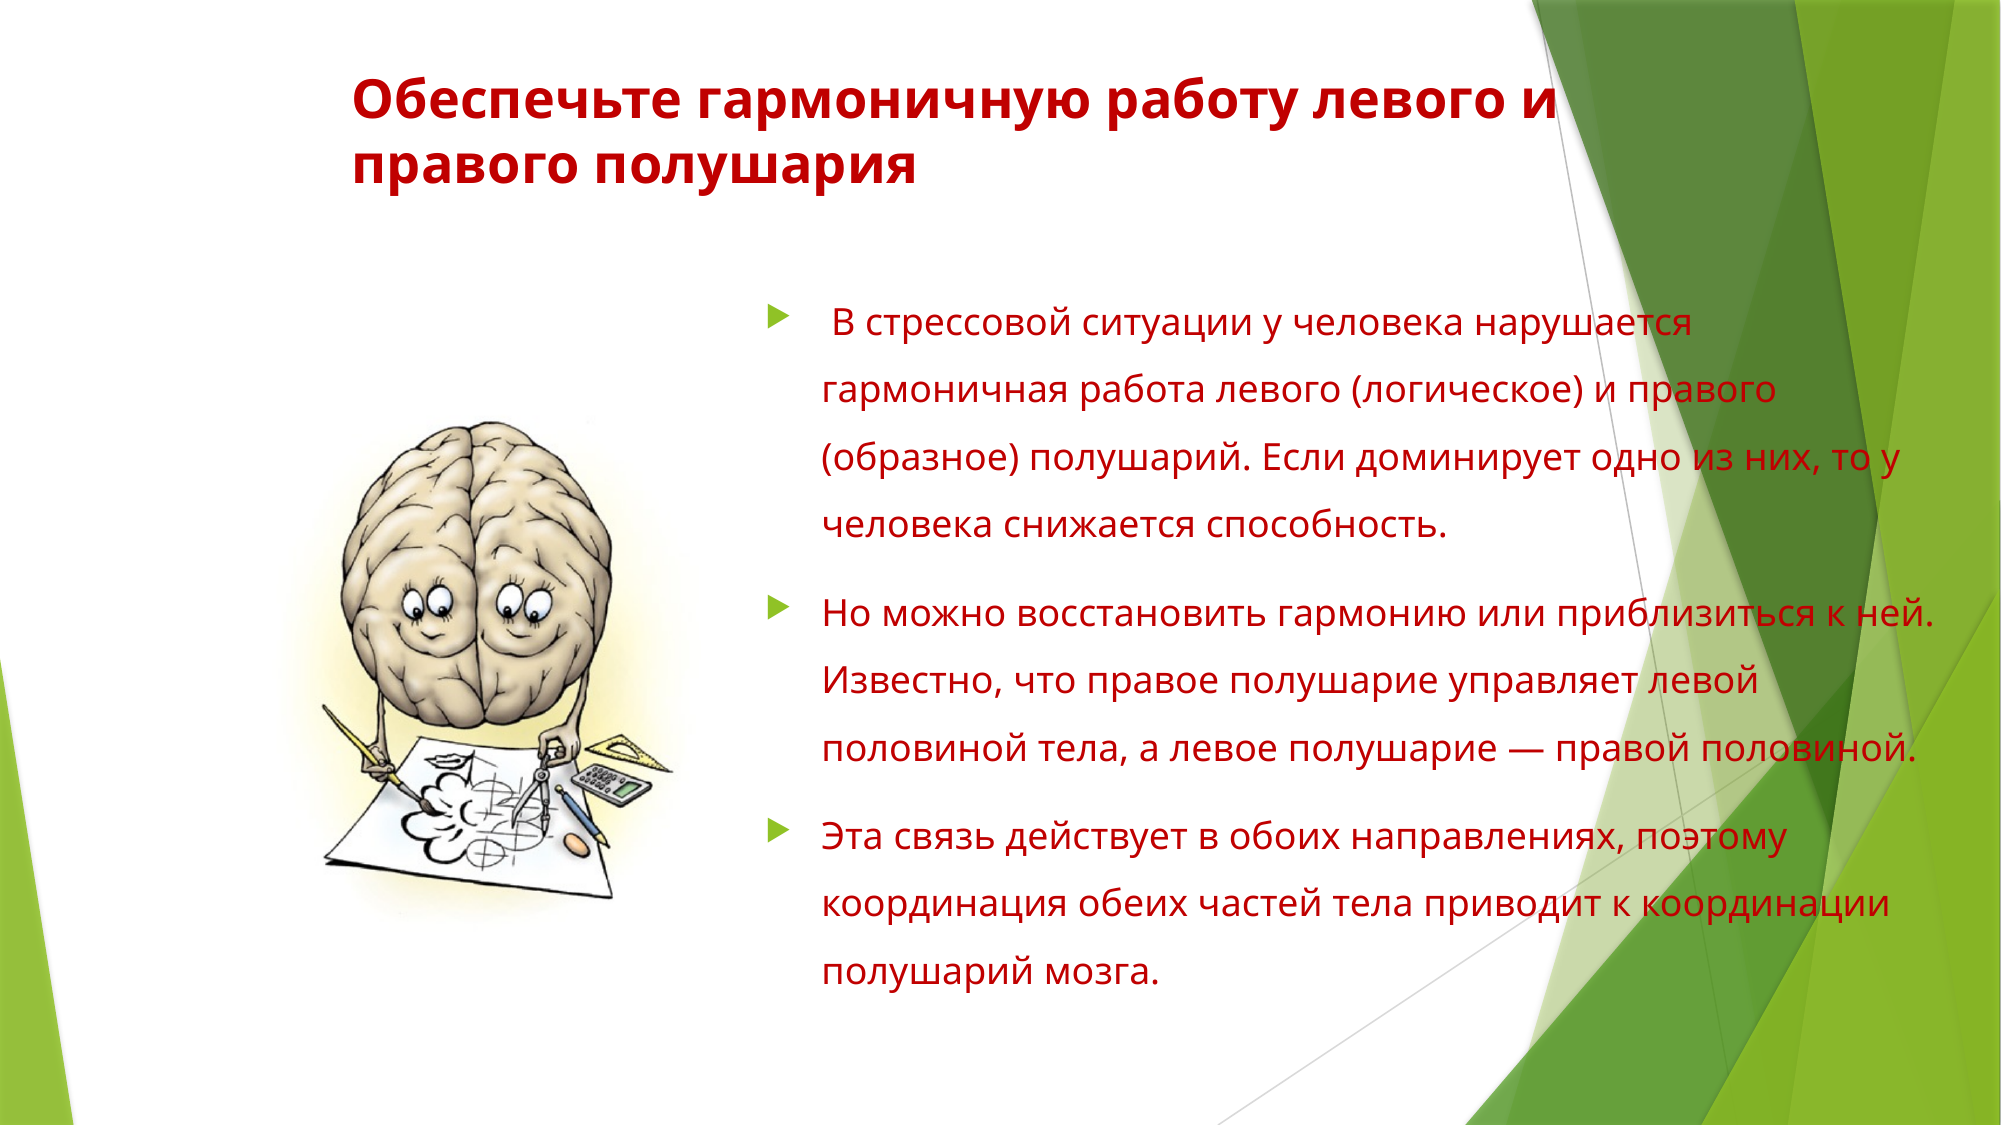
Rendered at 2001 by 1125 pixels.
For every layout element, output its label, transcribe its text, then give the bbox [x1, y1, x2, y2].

list В стрессовой ситуации у человека нарушается гармоничная работа левого (логическое) и правого (образное) полушарий. Если доминирует одно из них, то у человека снижается способность. Но можно восстановить гармонию или приблизиться к ней. Известно, что правое полушарие управляет левой половиной тела, а левое полушарие — правой половиной. Эта связь действует в обоих направлениях, поэтому координация обеих частей тела приводит к координации полушарий мозга. [750, 267, 1954, 1109]
picture [258, 378, 720, 943]
title Обеспечьте гармоничную работу левого и правого полушария [336, 57, 1799, 268]
